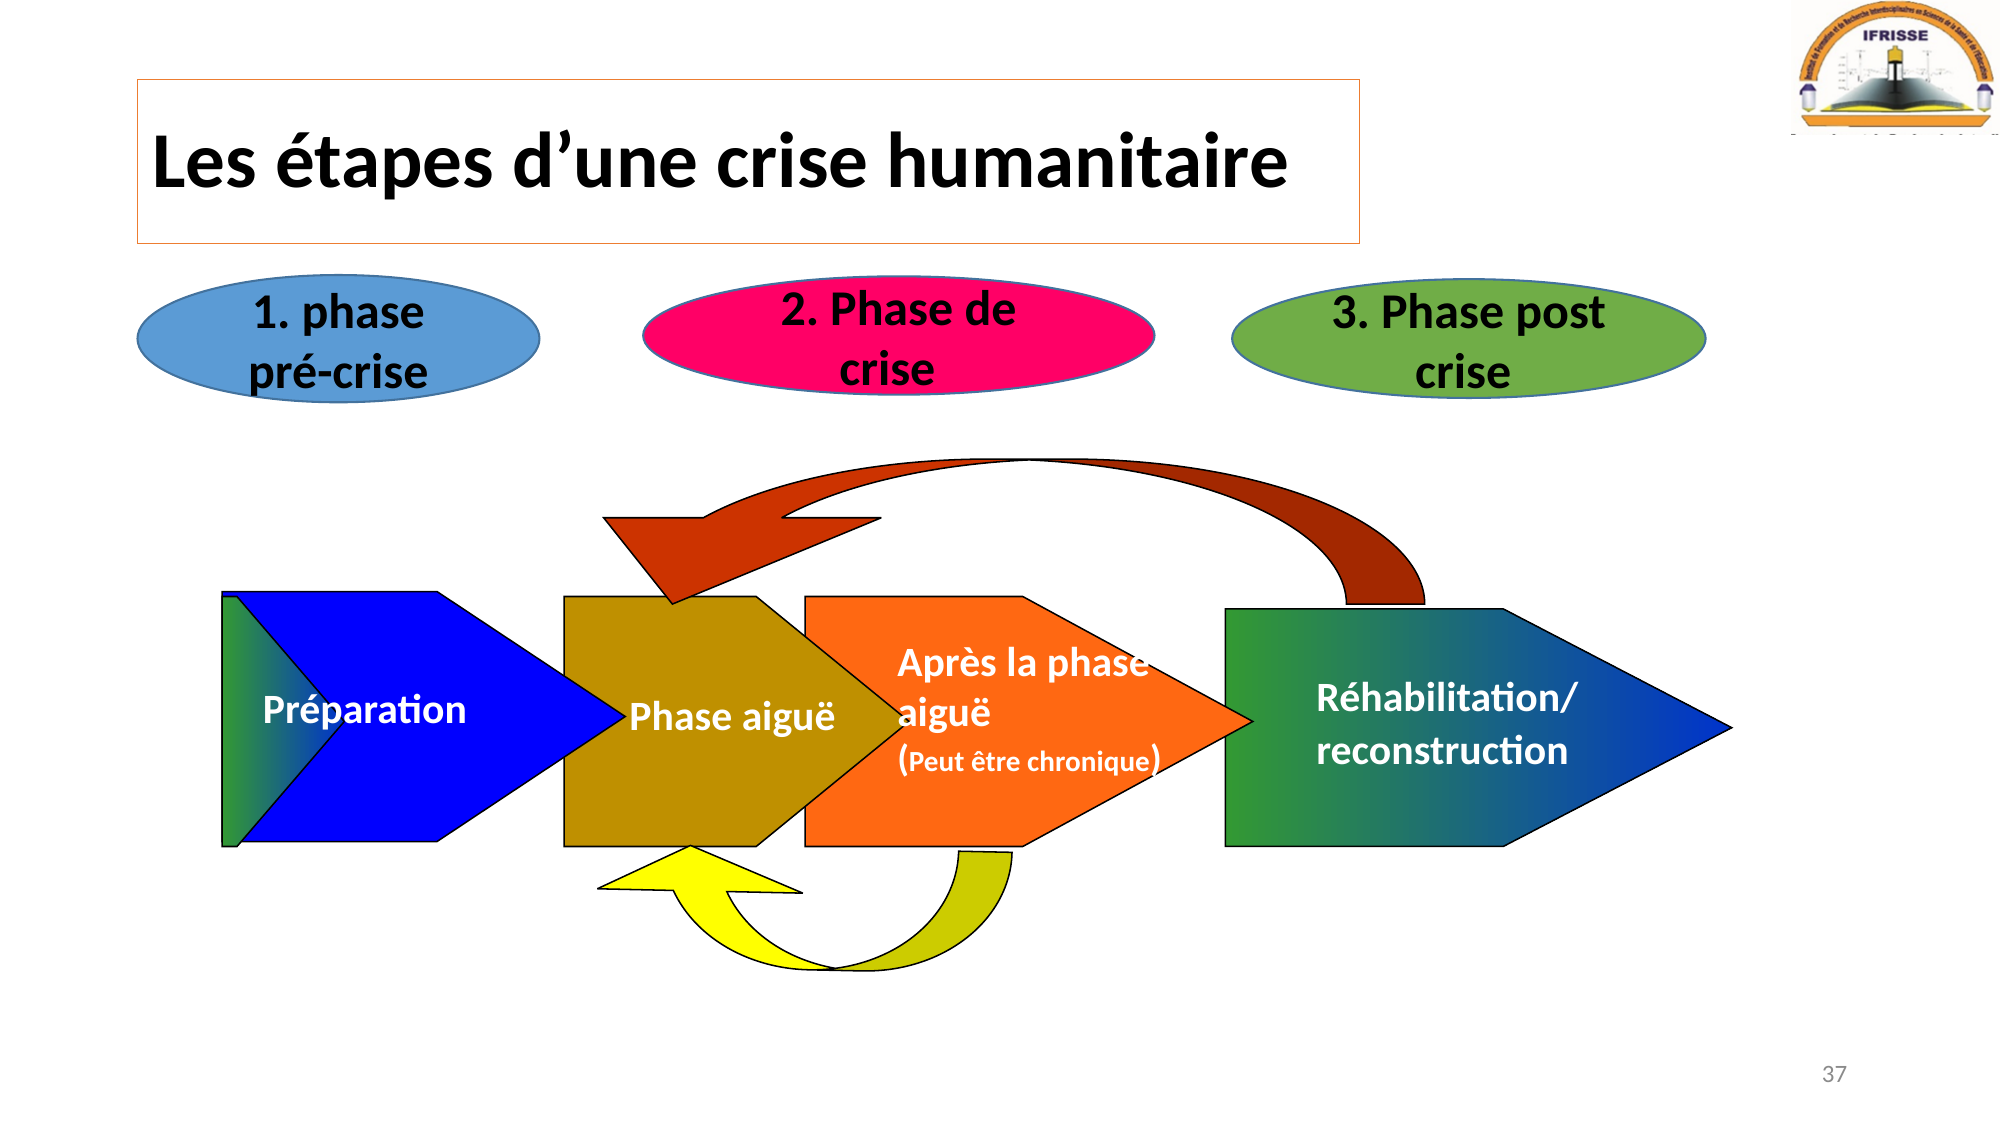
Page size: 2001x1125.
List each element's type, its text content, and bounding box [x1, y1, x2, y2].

slide_number 37 [1412, 1042, 1863, 1103]
text_box 2. Phase de crise [642, 275, 1156, 396]
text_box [222, 459, 1732, 970]
title Les étapes d’une crise humanitaire [137, 79, 1360, 244]
text_box 3. Phase post crise [1231, 278, 1707, 400]
picture [1791, 0, 2000, 135]
text_box 1. phase pré-crise [136, 273, 541, 404]
